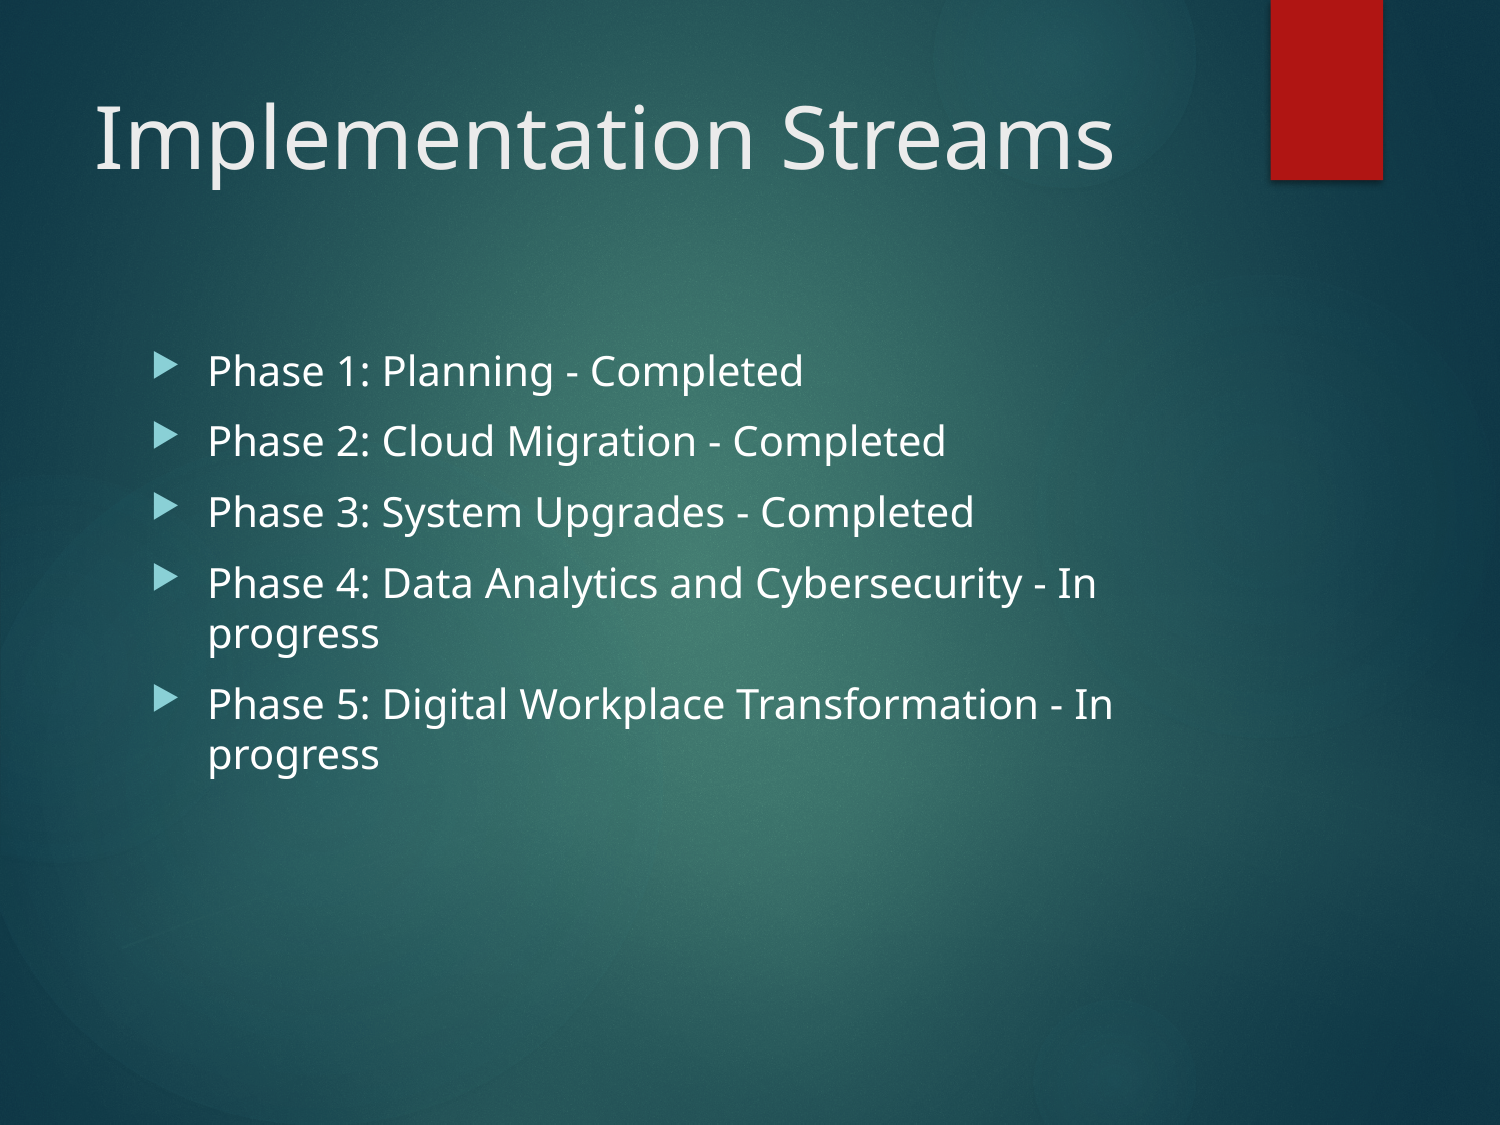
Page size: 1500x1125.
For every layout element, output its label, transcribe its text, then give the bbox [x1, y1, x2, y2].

title Implementation Streams [79, 74, 1237, 304]
list Phase 1: Planning - Completed Phase 2: Cloud Migration - Completed Phase 3: System Upgrades - Completed Phase 4: Data Analytics and Cybersecurity - In progress Phase 5: Digital Workplace Transformation - In progress [135, 336, 1237, 1025]
